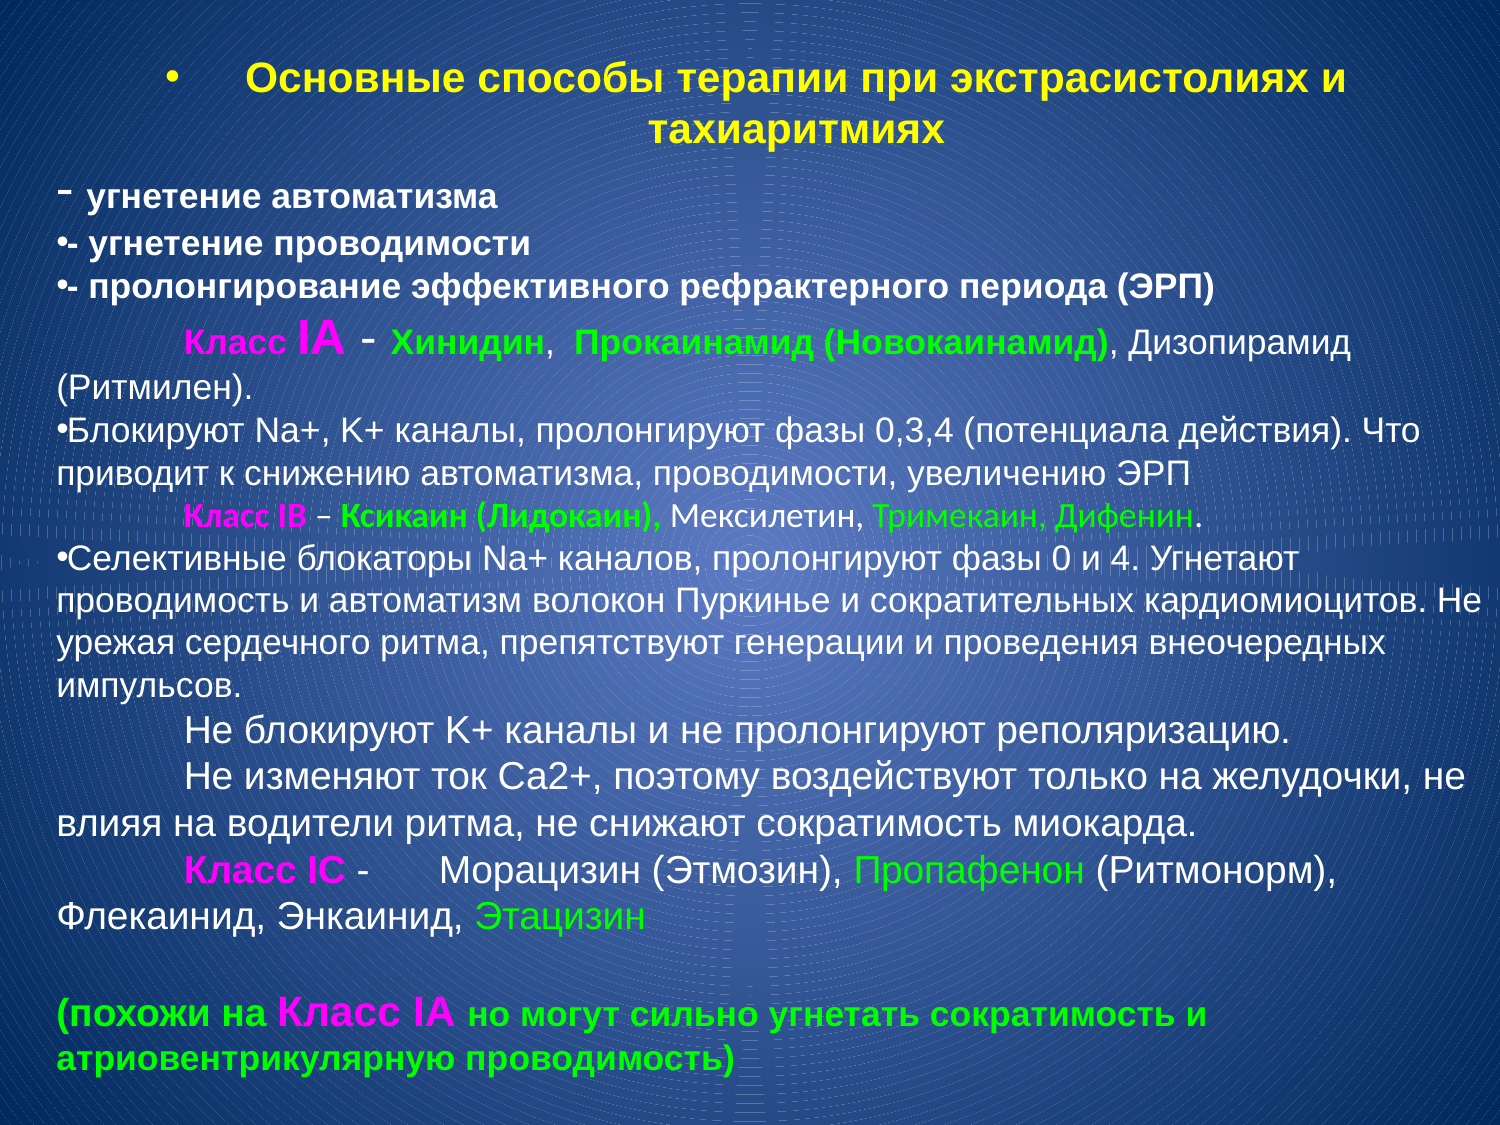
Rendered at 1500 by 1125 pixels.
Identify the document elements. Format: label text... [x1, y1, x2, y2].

list Основные способы терапии при экстрасистолиях и тахиаритмиях - угнетение автоматизма - угнетение проводимости - пролонгирование эффективного рефрактерного периода (ЭРП) Класс IА - Хинидин, Прокаинамид (Новокаинамид), Дизопирамид (Ритмилен). Блокируют Na+, K+ каналы, пролонгируют фазы 0,3,4 (потенциала действия). Что приводит к снижению автоматизма, проводимости, увеличению ЭРП Класс IВ – Ксикаин (Лидокаин), Мексилетин, Тримекаин, Дифенин. Селективные блокаторы Na+ каналов, пролонгируют фазы 0 и 4. Угнетают проводимость и автоматизм волокон Пуркинье и сократительных кардиомиоцитов. Не урежая сердечного ритма, препятствуют генерации и проведения внеочередных импульсов. Не блокируют K+ каналы и не пролонгируют реполяризацию. Не изменяют ток Са2+, поэтому воздействуют только на желудочки, не влияя на водители ритма, не снижают сократимость миокарда. Класс IС - Морацизин (Этмозин), Пропафенон (Ритмонорм), Флекаинид, Энкаинид, Этацизин (похожи на Класс IА но могут сильно угнетать сократимость и атриовентрикулярную проводимость) [41, 42, 1500, 1094]
